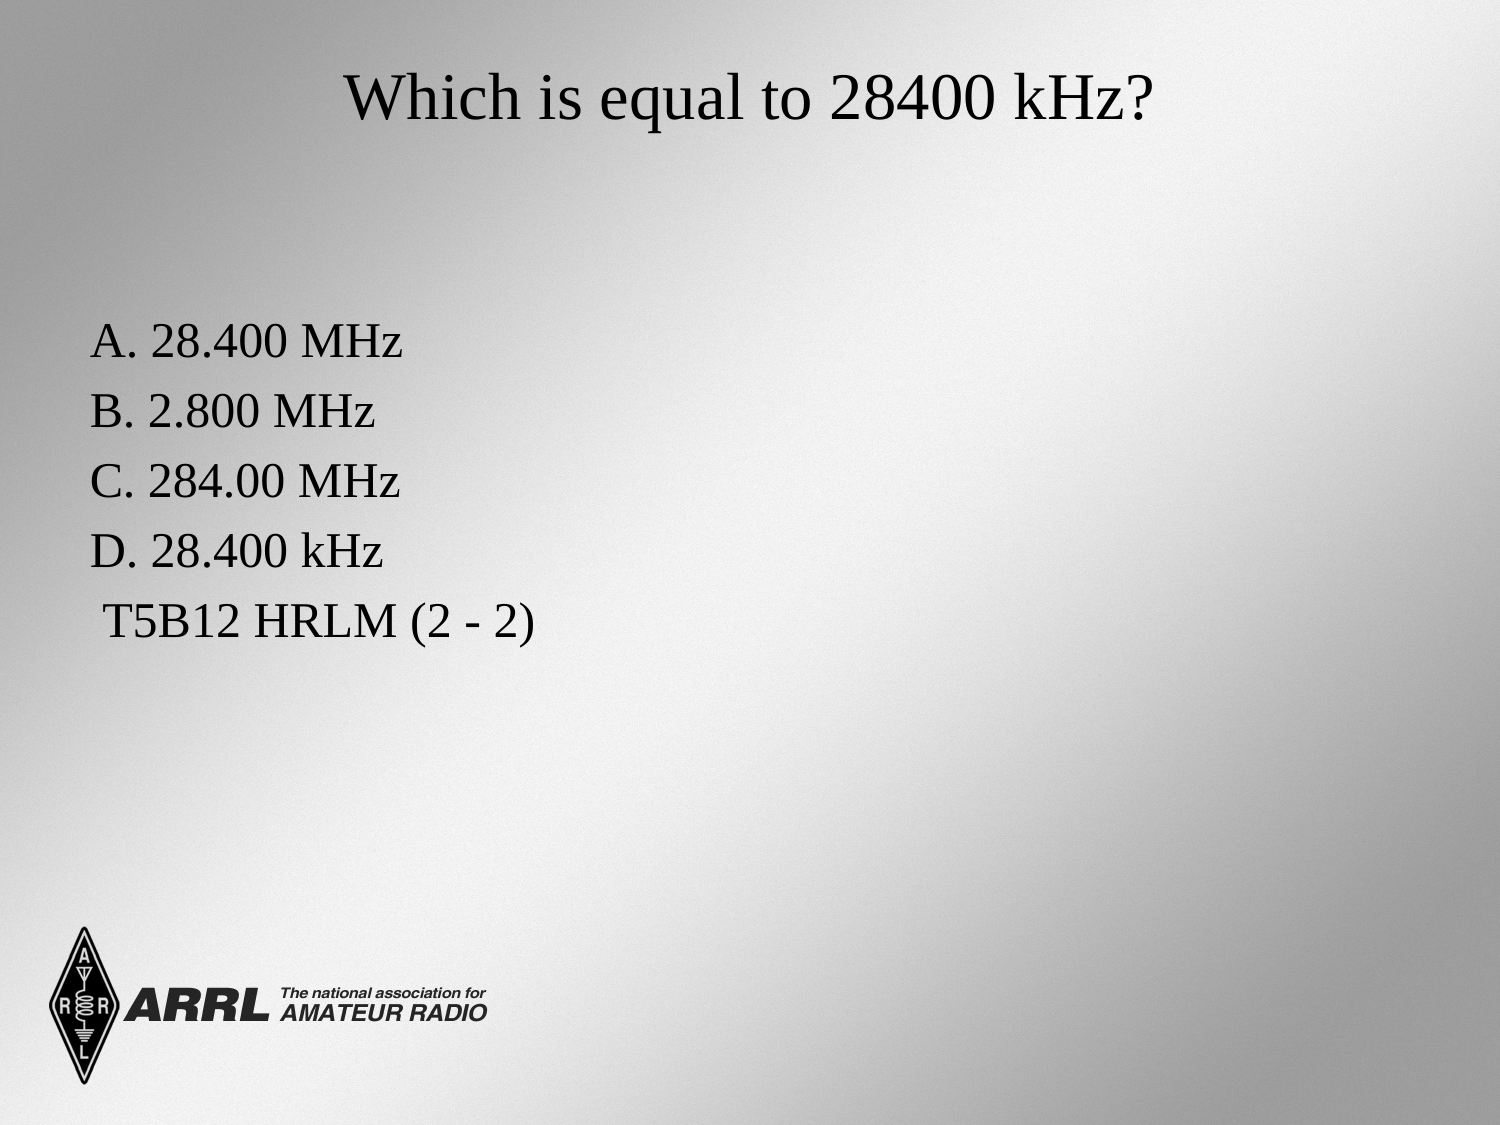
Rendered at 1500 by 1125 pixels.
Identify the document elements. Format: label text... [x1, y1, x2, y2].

list A. 28.400 MHz B. 2.800 MHz C. 284.00 MHz D. 28.400 kHz T5B12 HRLM (2 - 2) [75, 299, 1425, 1005]
title Which is equal to 28400 kHz? [75, 45, 1425, 233]
picture [0, 0, 1500, 1125]
